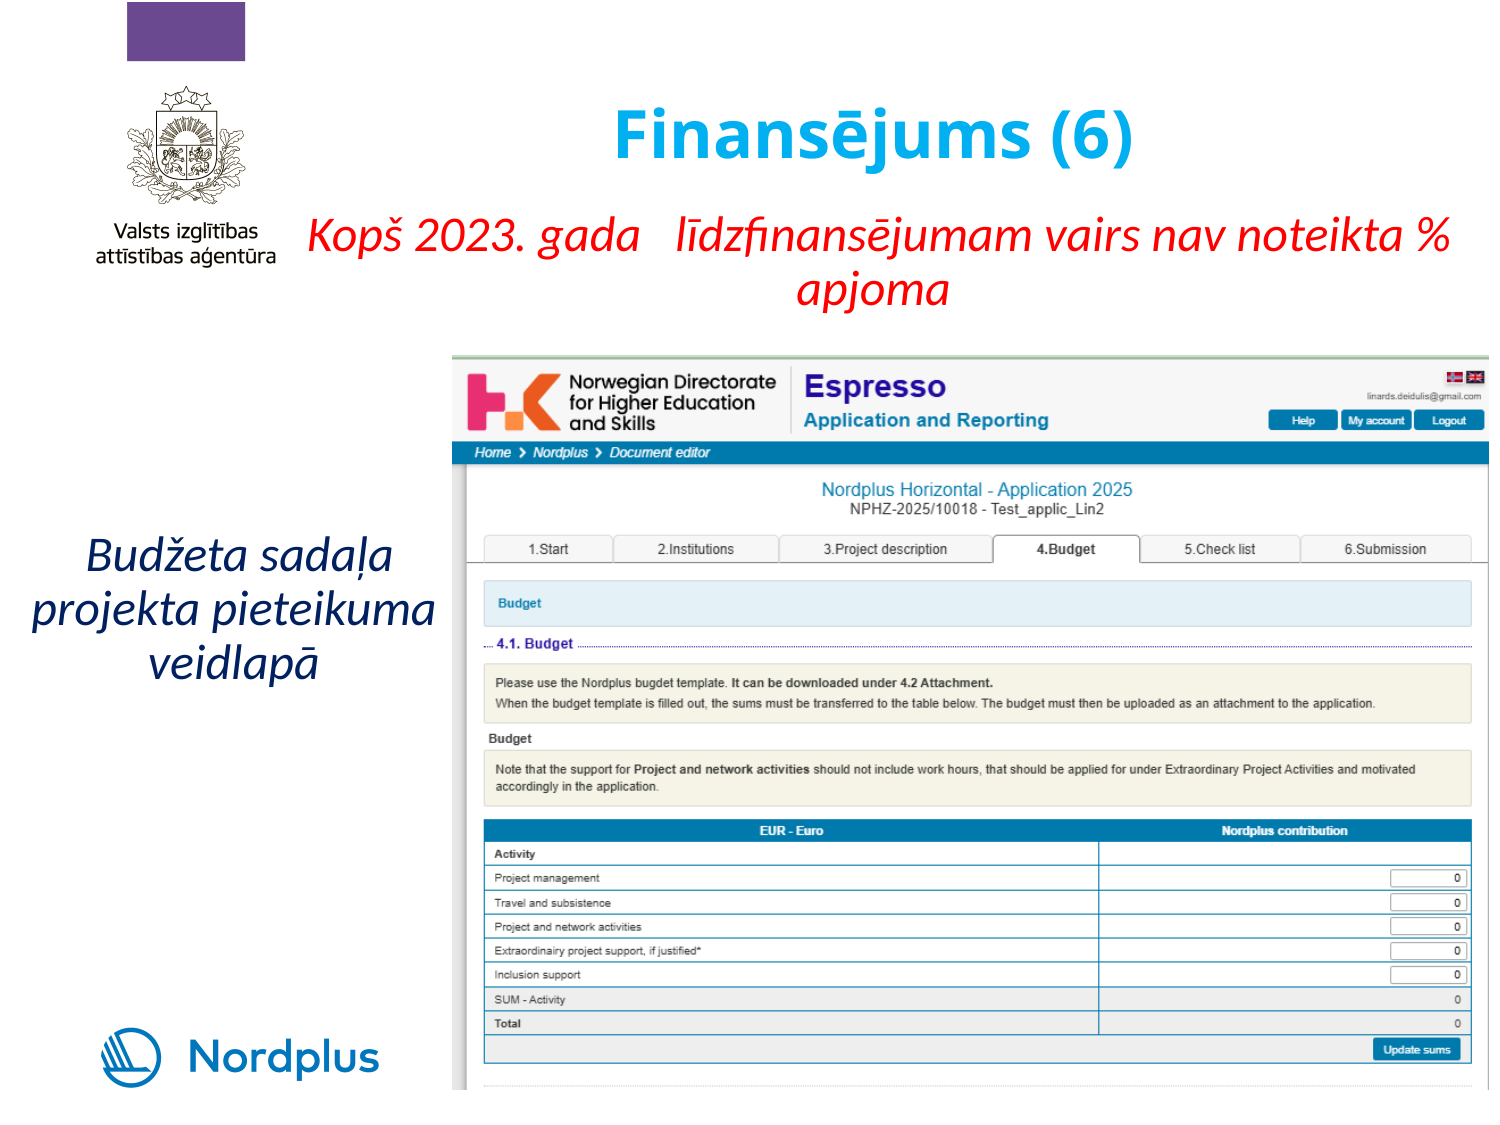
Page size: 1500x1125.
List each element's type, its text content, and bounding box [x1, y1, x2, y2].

title Finansējums (6) [258, 59, 1489, 215]
text_box Kopš 2023. gada līdzfinansējumam vairs nav noteikta % apjoma [279, 200, 1469, 324]
text_box Budžeta sadaļa projekta pieteikuma veidlapā [11, 520, 452, 698]
picture [0, 0, 1500, 1125]
